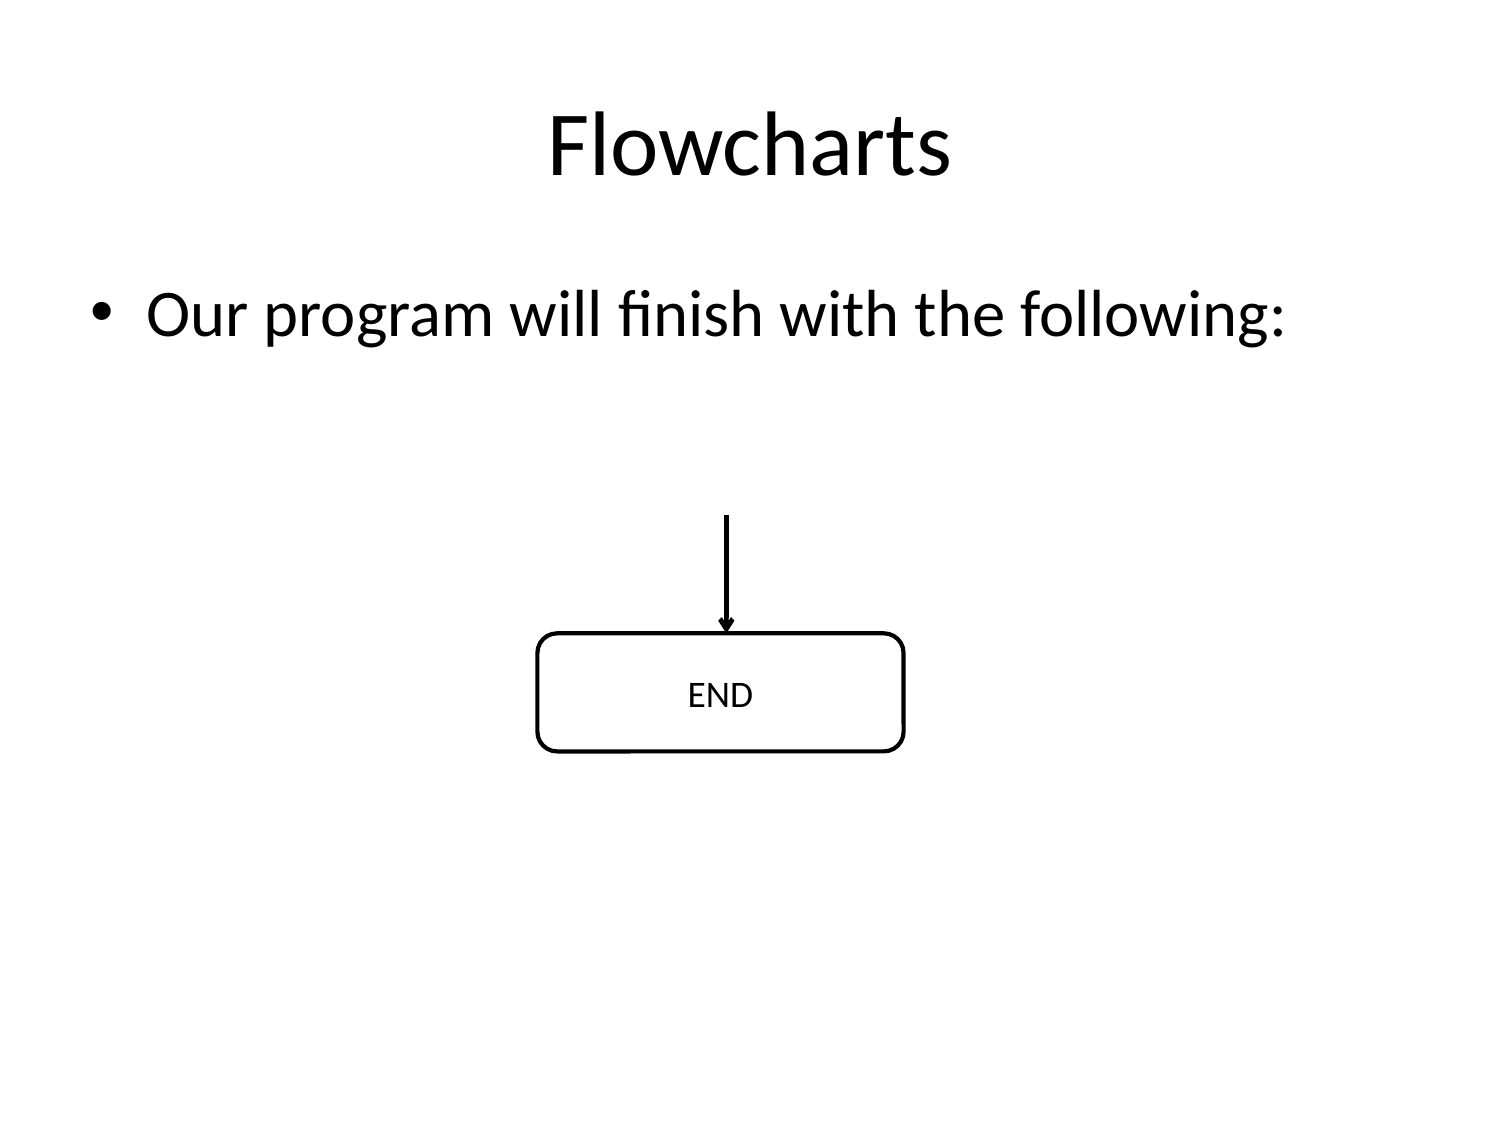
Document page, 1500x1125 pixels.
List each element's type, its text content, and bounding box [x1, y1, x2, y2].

list Our program will finish with the following: [75, 262, 1425, 1005]
title Flowcharts [75, 45, 1425, 233]
text_box END [535, 631, 906, 754]
